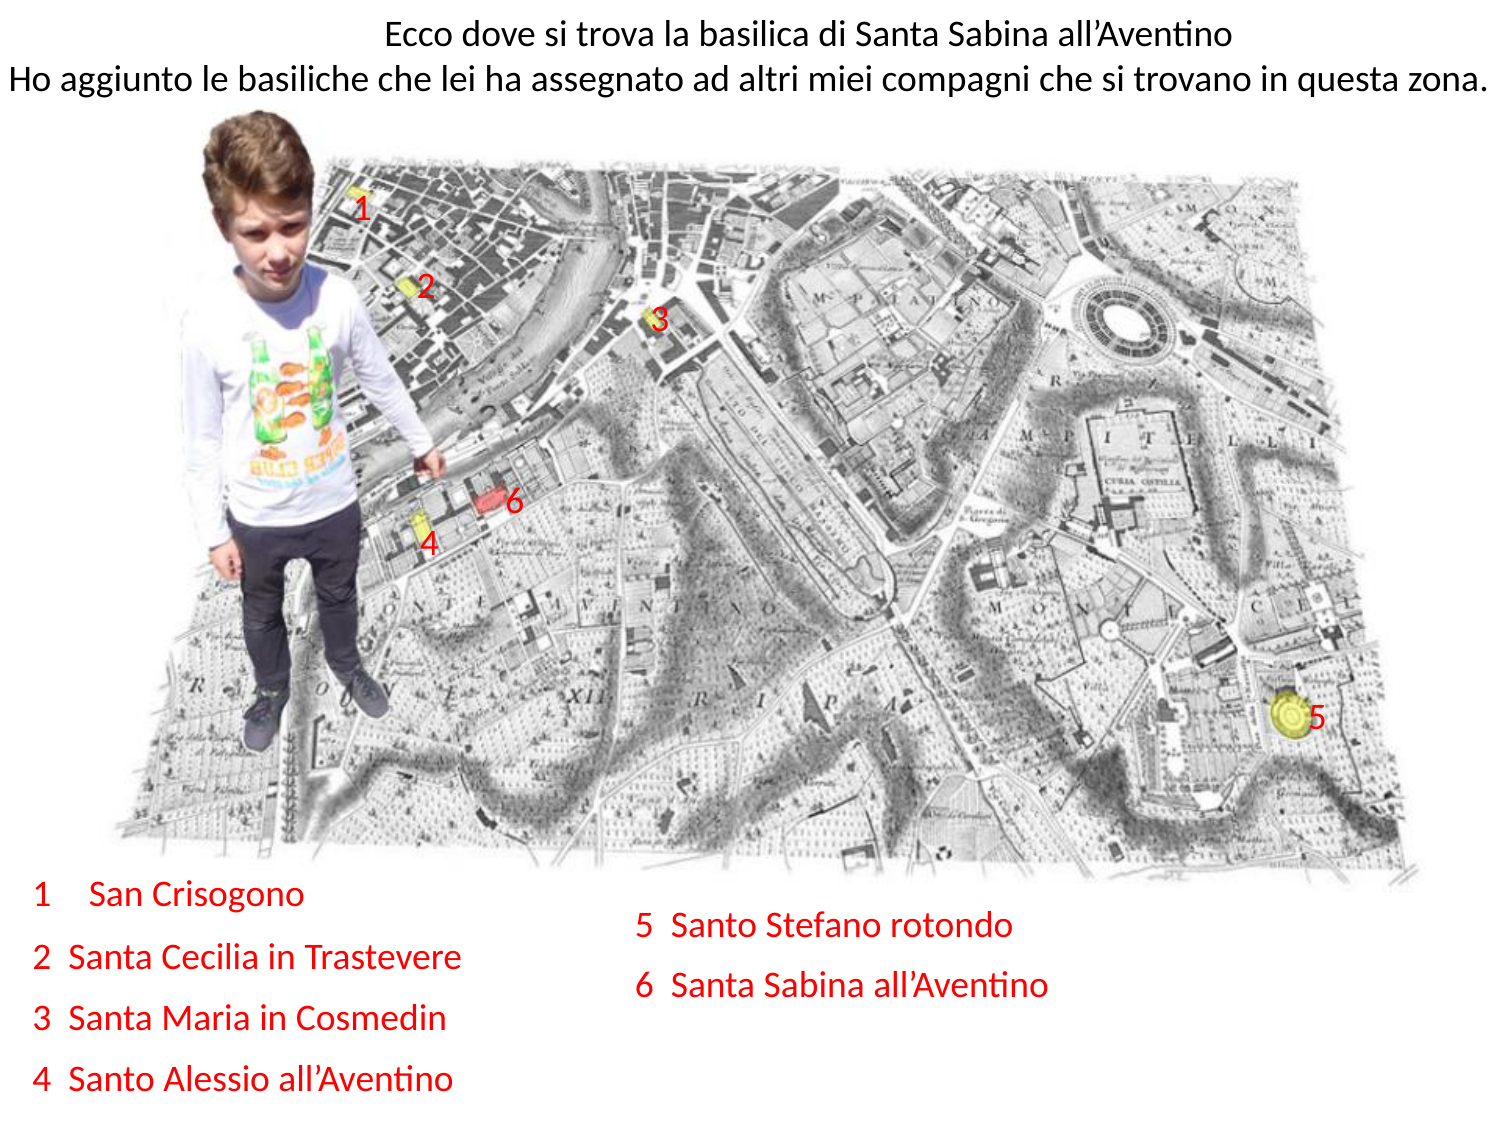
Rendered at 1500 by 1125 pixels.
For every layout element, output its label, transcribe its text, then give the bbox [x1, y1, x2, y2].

text_box San Crisogono [17, 861, 491, 922]
text_box Ecco dove si trova la basilica di Santa Sabina all’Aventino Ho aggiunto le basiliche che lei ha assegnato ad altri miei compagni che si trovano in questa zona. [0, 2, 45, 107]
text_box 2 Santa Cecilia in Trastevere [17, 924, 491, 985]
picture [50, 0, 1450, 893]
text_box Ecco dove si trova la basilica di Santa Sabina all’Aventino Ho aggiunto le basiliche che lei ha assegnato ad altri miei compagni che si trovano in questa zona. [1454, 2, 1500, 107]
text_box 3 Santa Maria in Cosmedin [17, 985, 491, 1046]
text_box 5 Santo Stefano rotondo [620, 900, 1105, 952]
text_box 6 Santa Sabina all’Aventino [620, 952, 1069, 1013]
text_box 4 Santo Alessio all’Aventino [17, 1046, 491, 1106]
